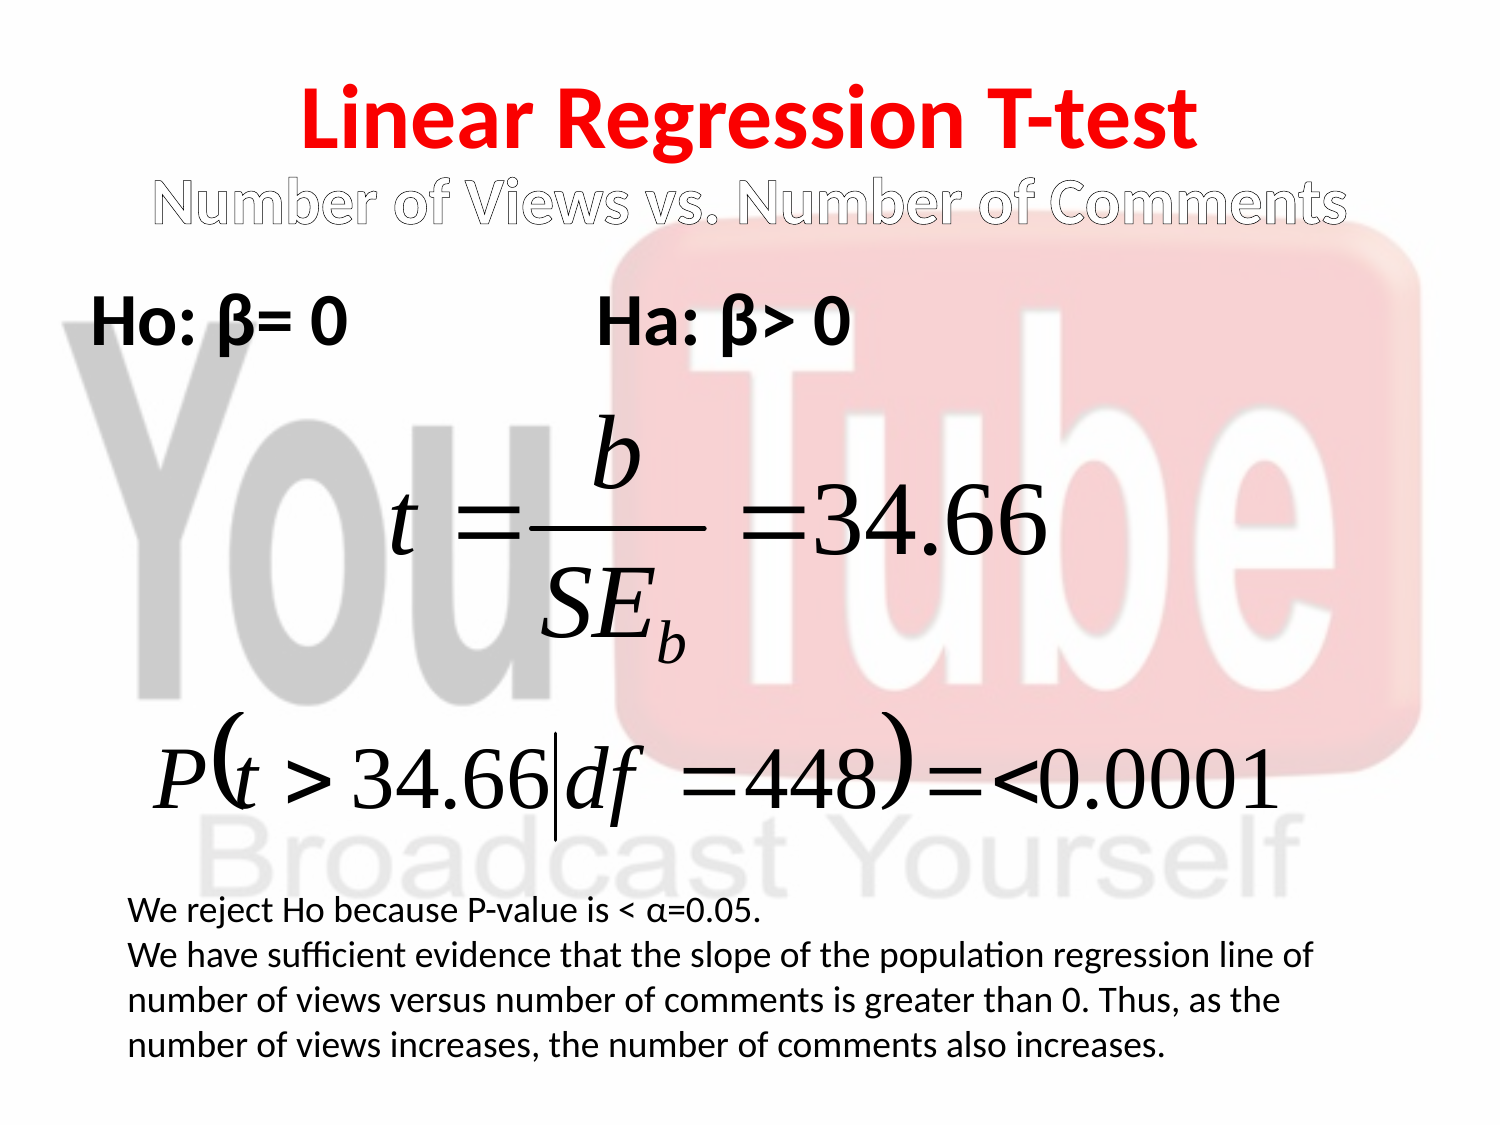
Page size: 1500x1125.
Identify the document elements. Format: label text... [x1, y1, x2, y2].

text_box Number of Views vs. Number of Comments [74, 149, 1425, 245]
text_box Linear Regression T-test [74, 50, 1425, 149]
text_box We reject Ho because P-value is < α=0.05. We have sufficient evidence that the slope of the population regression line of number of views versus number of comments is greater than 0. Thus, as the number of views increases, the number of comments also increases. [112, 878, 1338, 1073]
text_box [137, 712, 1290, 862]
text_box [374, 387, 1071, 688]
list Ho: β= 0 Ha: β> 0 [75, 262, 1425, 1005]
